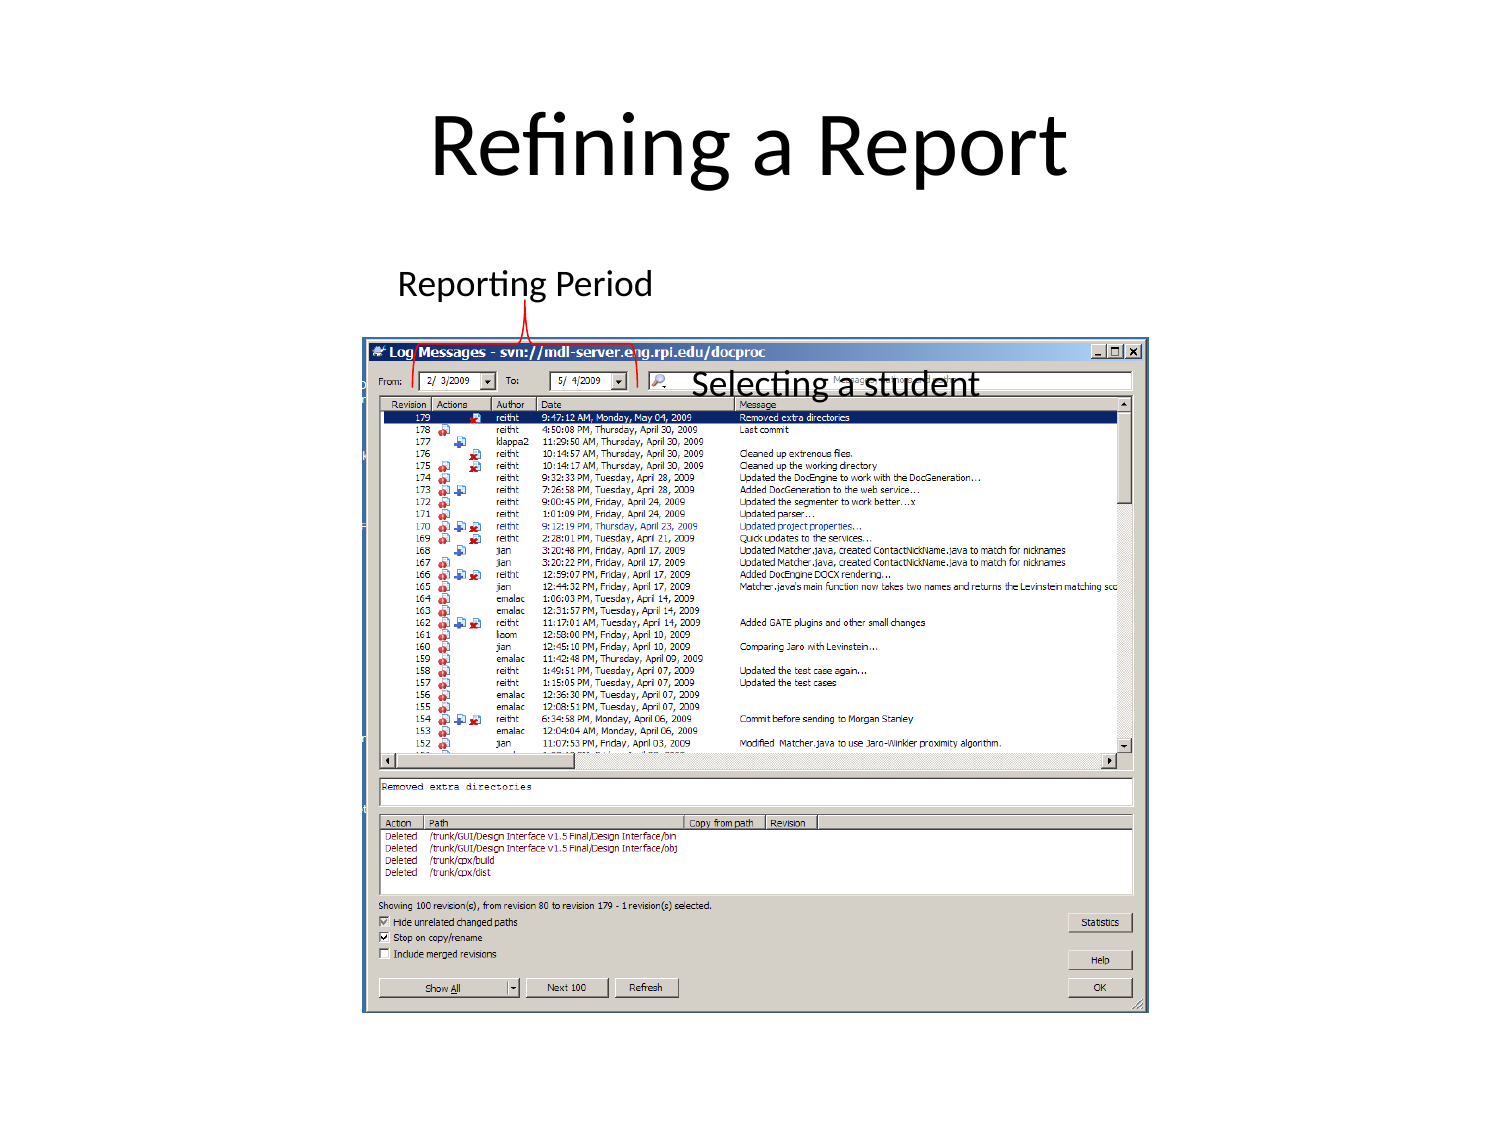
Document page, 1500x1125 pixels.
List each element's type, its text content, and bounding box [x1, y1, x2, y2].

text_box Reporting Period [382, 251, 669, 312]
title Refining a Report [75, 45, 1425, 233]
picture [362, 337, 1149, 1013]
text_box [521, 312, 529, 335]
